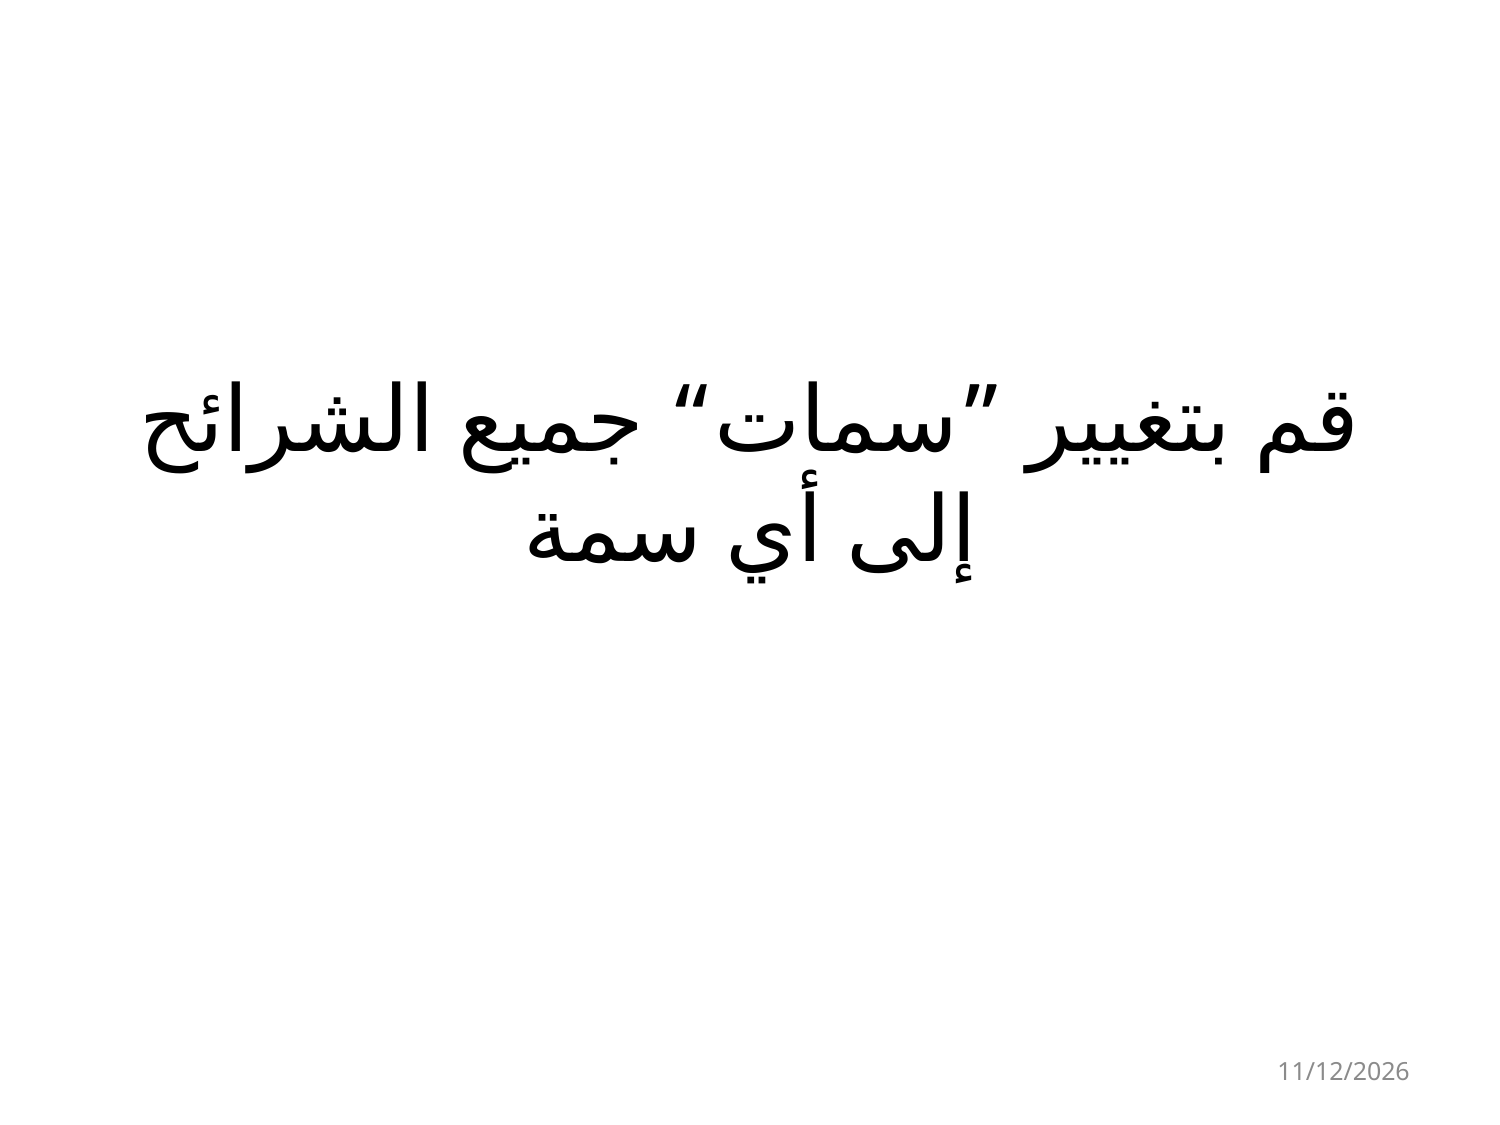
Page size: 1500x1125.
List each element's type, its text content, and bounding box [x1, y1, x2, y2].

title قم بتغيير ”سمات“ جميع الشرائح إلى أي سمة [112, 349, 1388, 591]
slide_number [1074, 1042, 1425, 1103]
